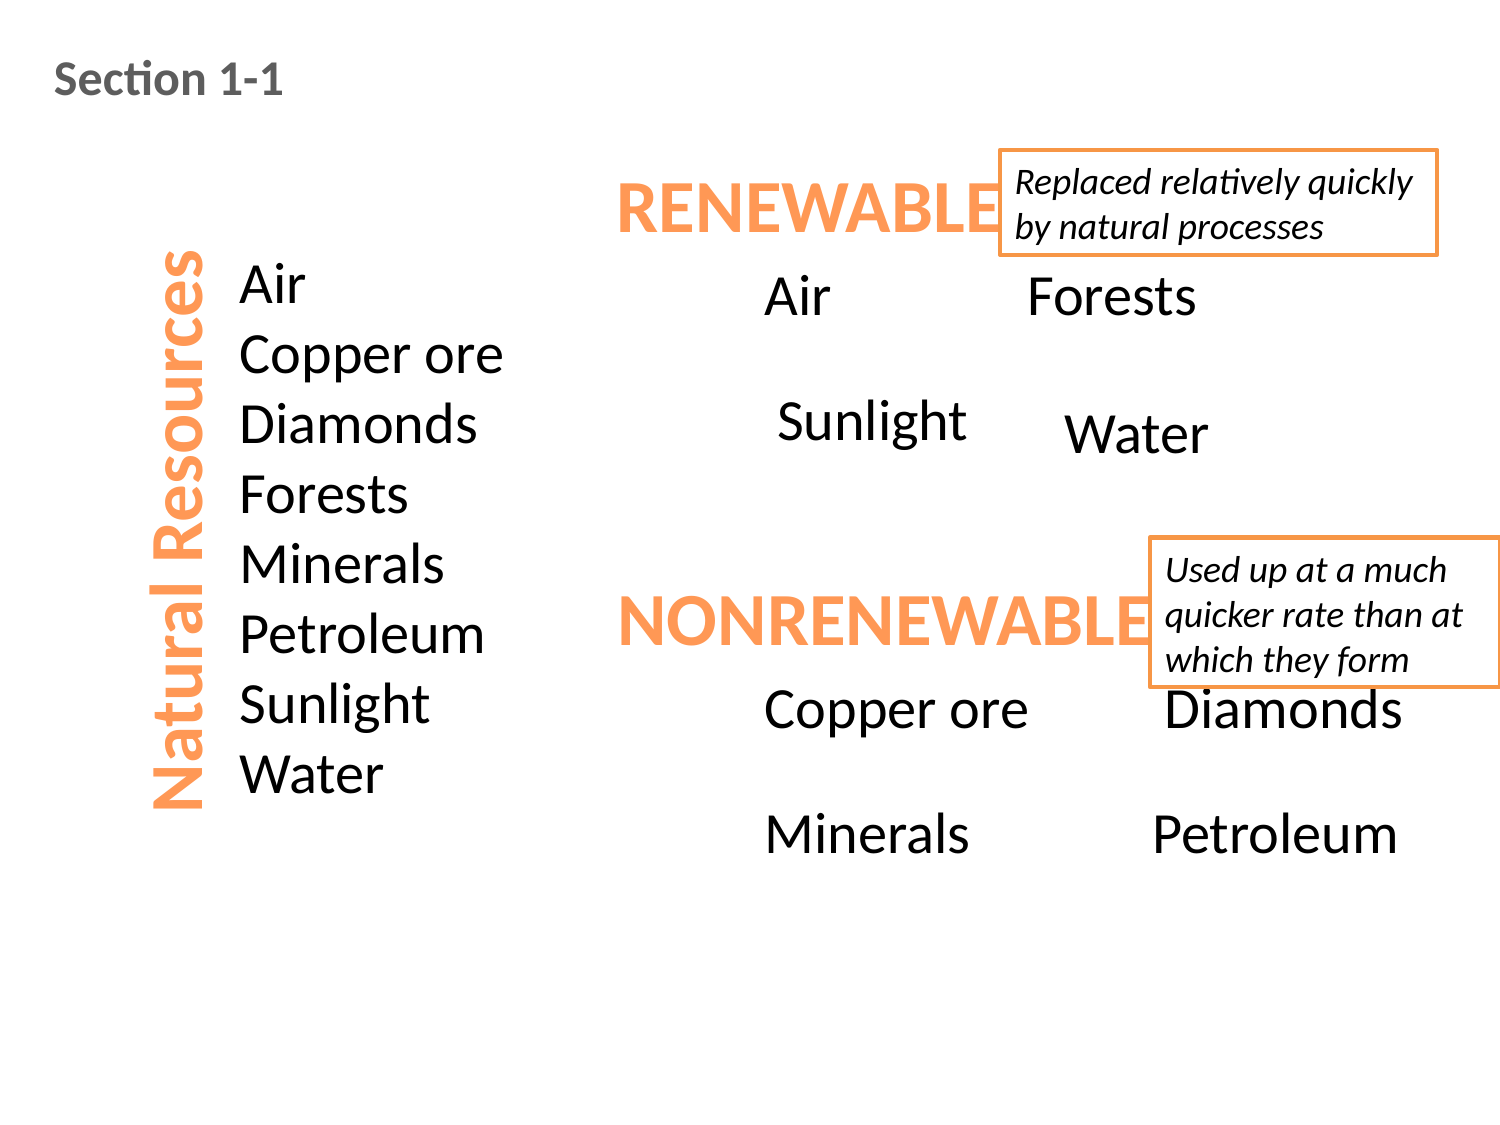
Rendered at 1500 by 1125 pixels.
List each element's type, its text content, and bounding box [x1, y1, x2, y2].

text_box Sunlight [762, 375, 988, 460]
text_box Replaced relatively quickly by natural processes [998, 148, 1439, 257]
text_box Air [749, 249, 888, 335]
text_box Petroleum [1137, 787, 1438, 873]
text_box Section 1-1 [38, 37, 299, 113]
text_box Diamonds [1149, 689, 1425, 748]
text_box Copper ore [749, 662, 1063, 748]
text_box Natural Resources [112, 124, 234, 938]
text_box Forests [1012, 257, 1238, 335]
text_box Air Copper ore Diamonds Forests Minerals Petroleum Sunlight Water [224, 237, 538, 813]
text_box NONRENEWABLE [602, 562, 1148, 668]
text_box Minerals [749, 787, 1038, 873]
text_box Water [1049, 387, 1263, 473]
text_box Used up at a much quicker rate than at which they form [1148, 535, 1500, 689]
text_box RENEWABLE [601, 149, 998, 255]
